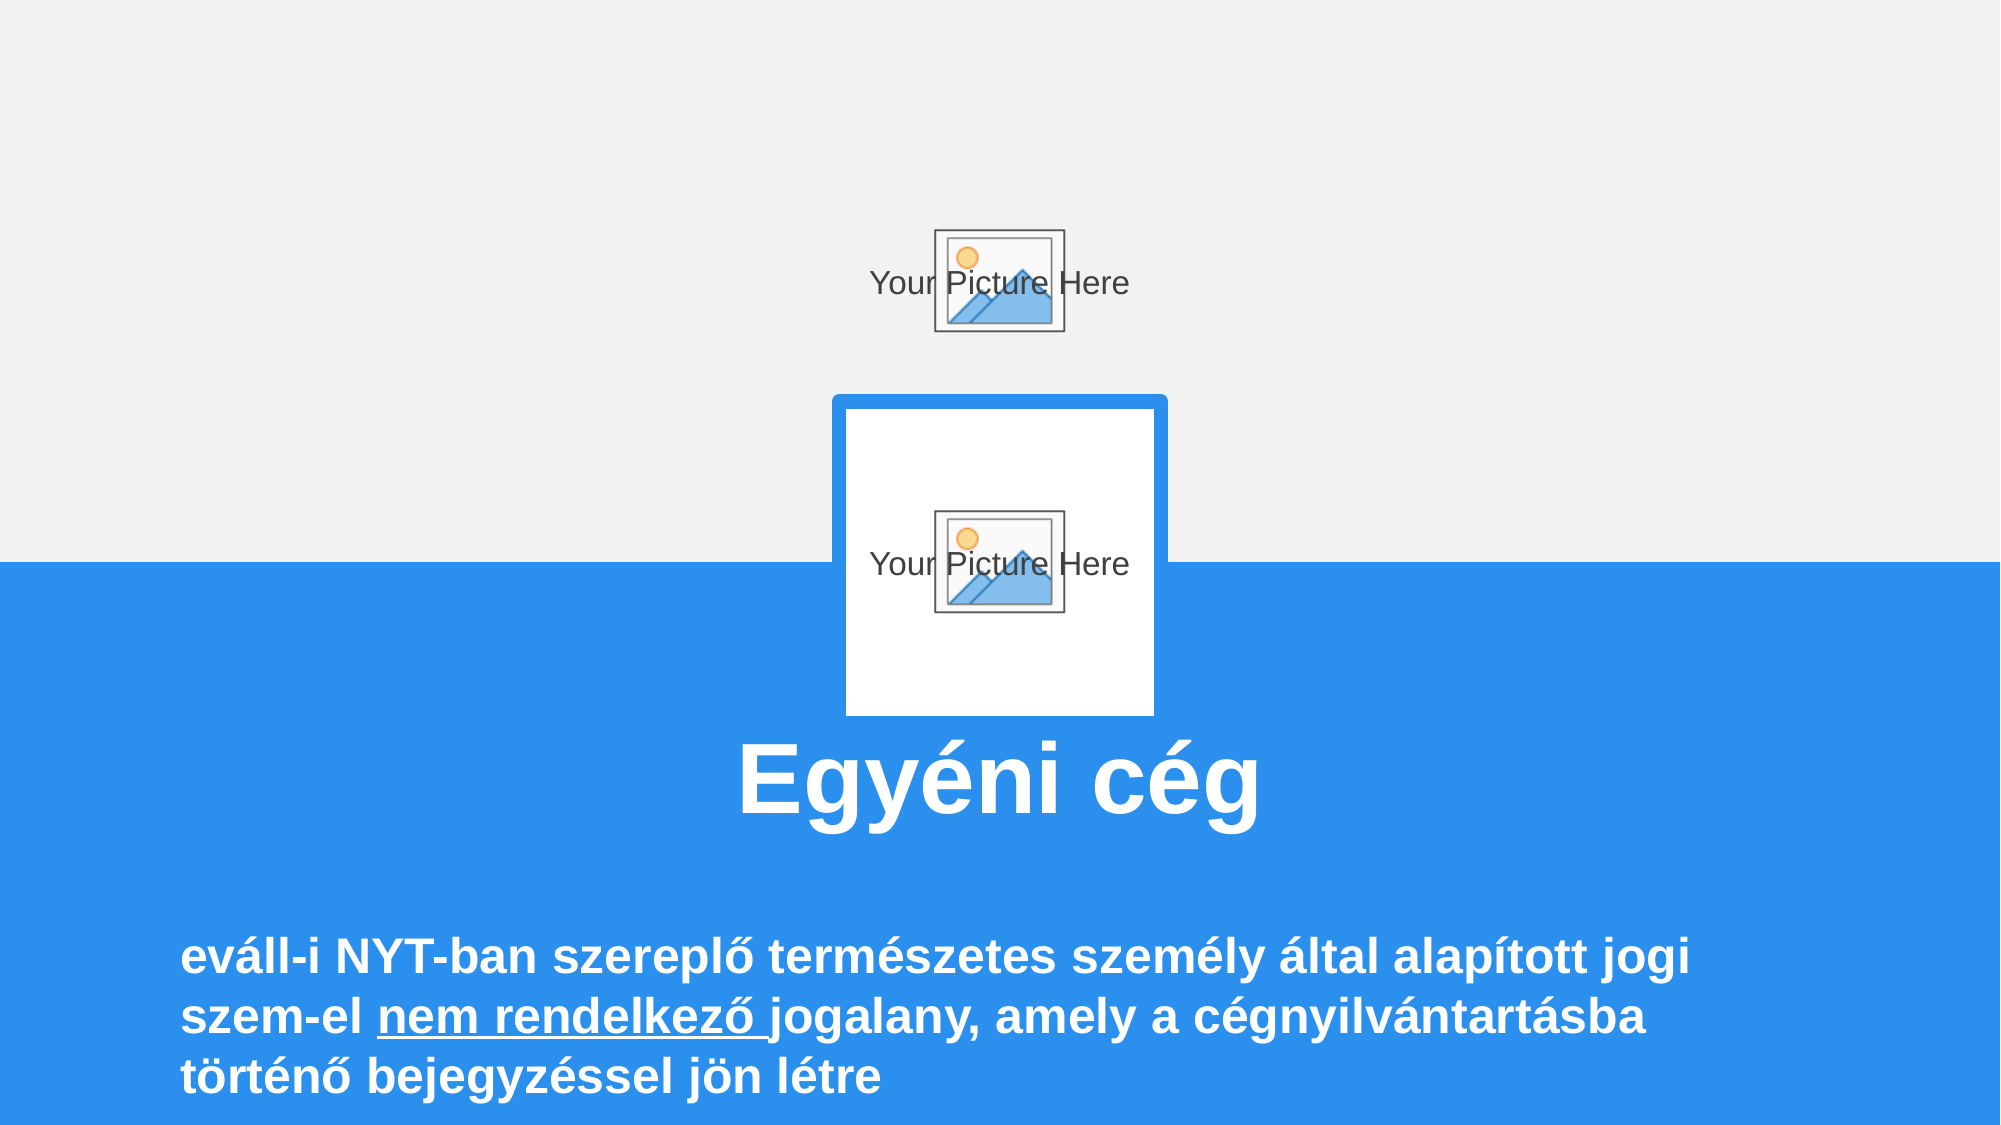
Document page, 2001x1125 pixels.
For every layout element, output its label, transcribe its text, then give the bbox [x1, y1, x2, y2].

text_box Egyéni cég [0, 710, 2000, 837]
picture [0, 0, 2000, 717]
text_box eváll-i NYT-ban szereplő természetes személy által alapított jogi szem-el nem rendelkező jogalany, amely a cégnyilvántartásba történő bejegyzéssel jön létre [165, 916, 1930, 1111]
